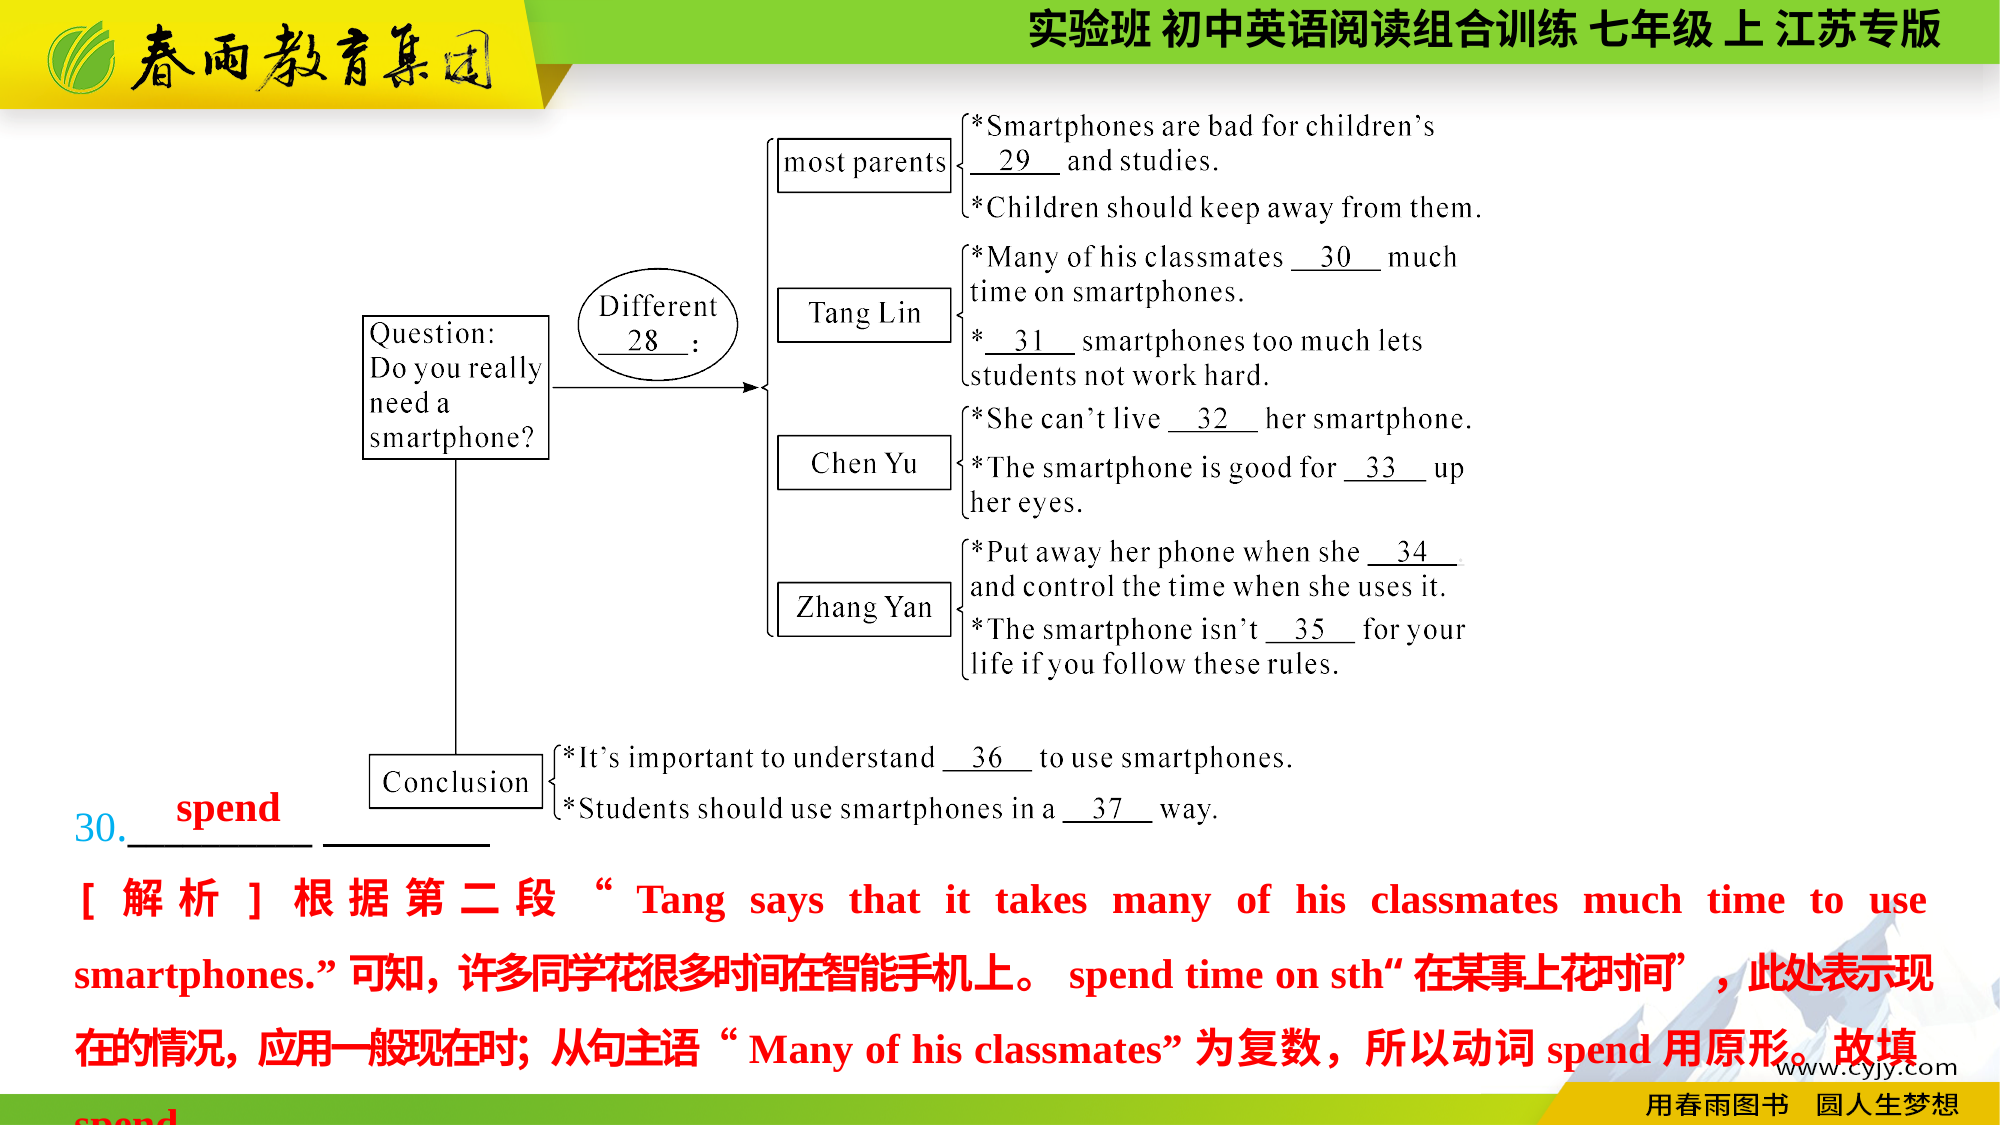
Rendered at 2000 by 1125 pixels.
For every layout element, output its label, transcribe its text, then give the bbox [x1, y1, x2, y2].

picture [0, 0, 2000, 1125]
list 30.__________ [59, 766, 1944, 839]
text_box spend [161, 772, 296, 837]
text_box [解析]根据第二段“Tang says that it takes many of his classmates much time to use smartphones.”可知，许多同学花很多时间在智能手机上。spend time on sth“在某事上花时间”，此处表示现在的情况，应用一般现在时；从句主语“Many of his classmates”为复数，所以动词spend用原形。故填spend。 [59, 839, 1944, 1125]
